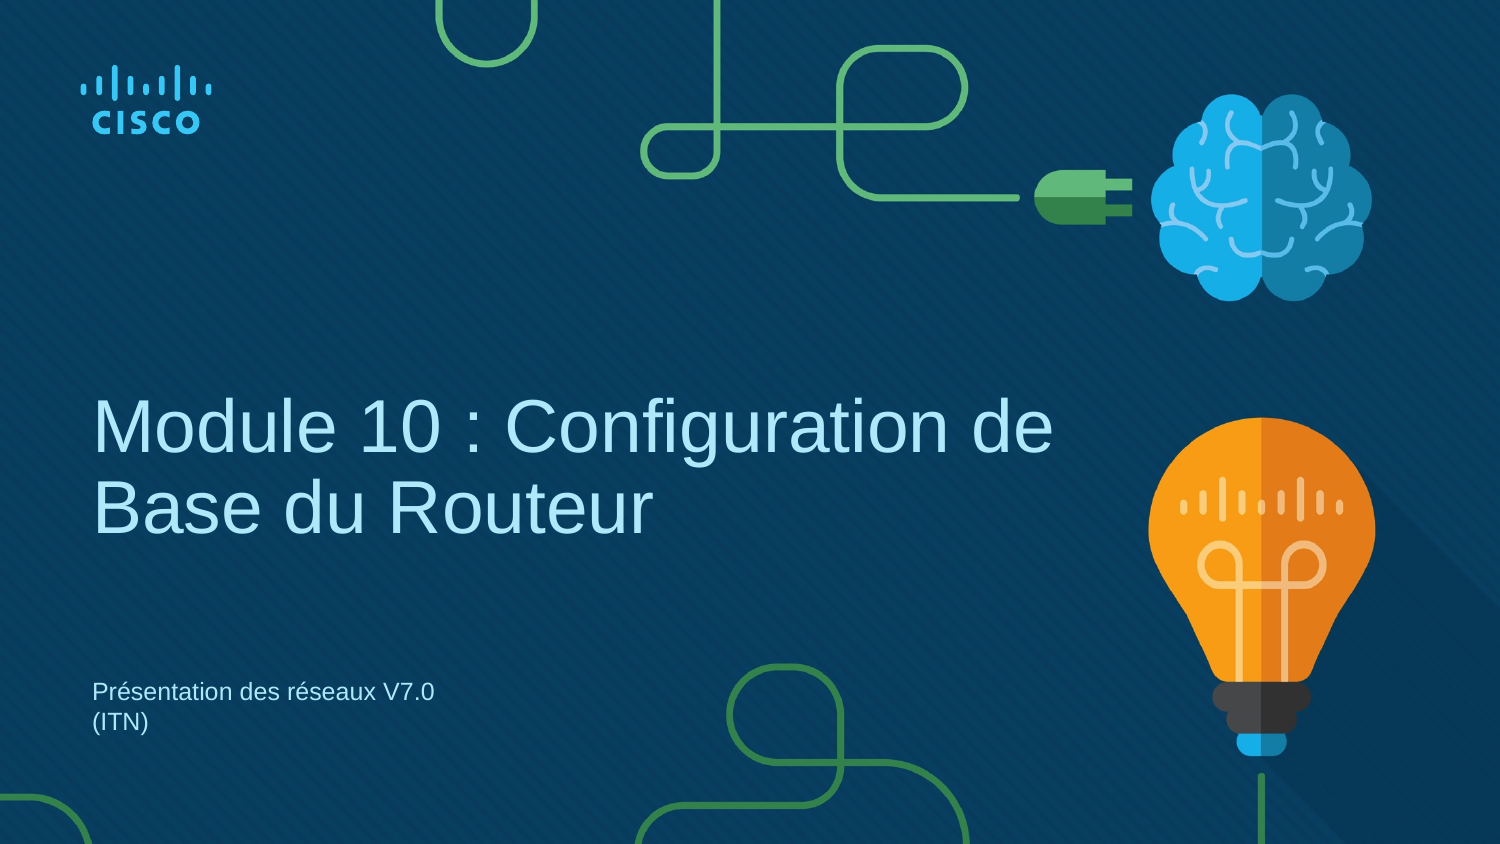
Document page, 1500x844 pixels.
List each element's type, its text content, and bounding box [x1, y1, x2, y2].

title Module 10 : Configuration de Base du Routeur [77, 380, 1172, 558]
picture [0, 0, 1500, 844]
subtitle Présentation des réseaux V7.0 (ITN) [77, 624, 466, 773]
